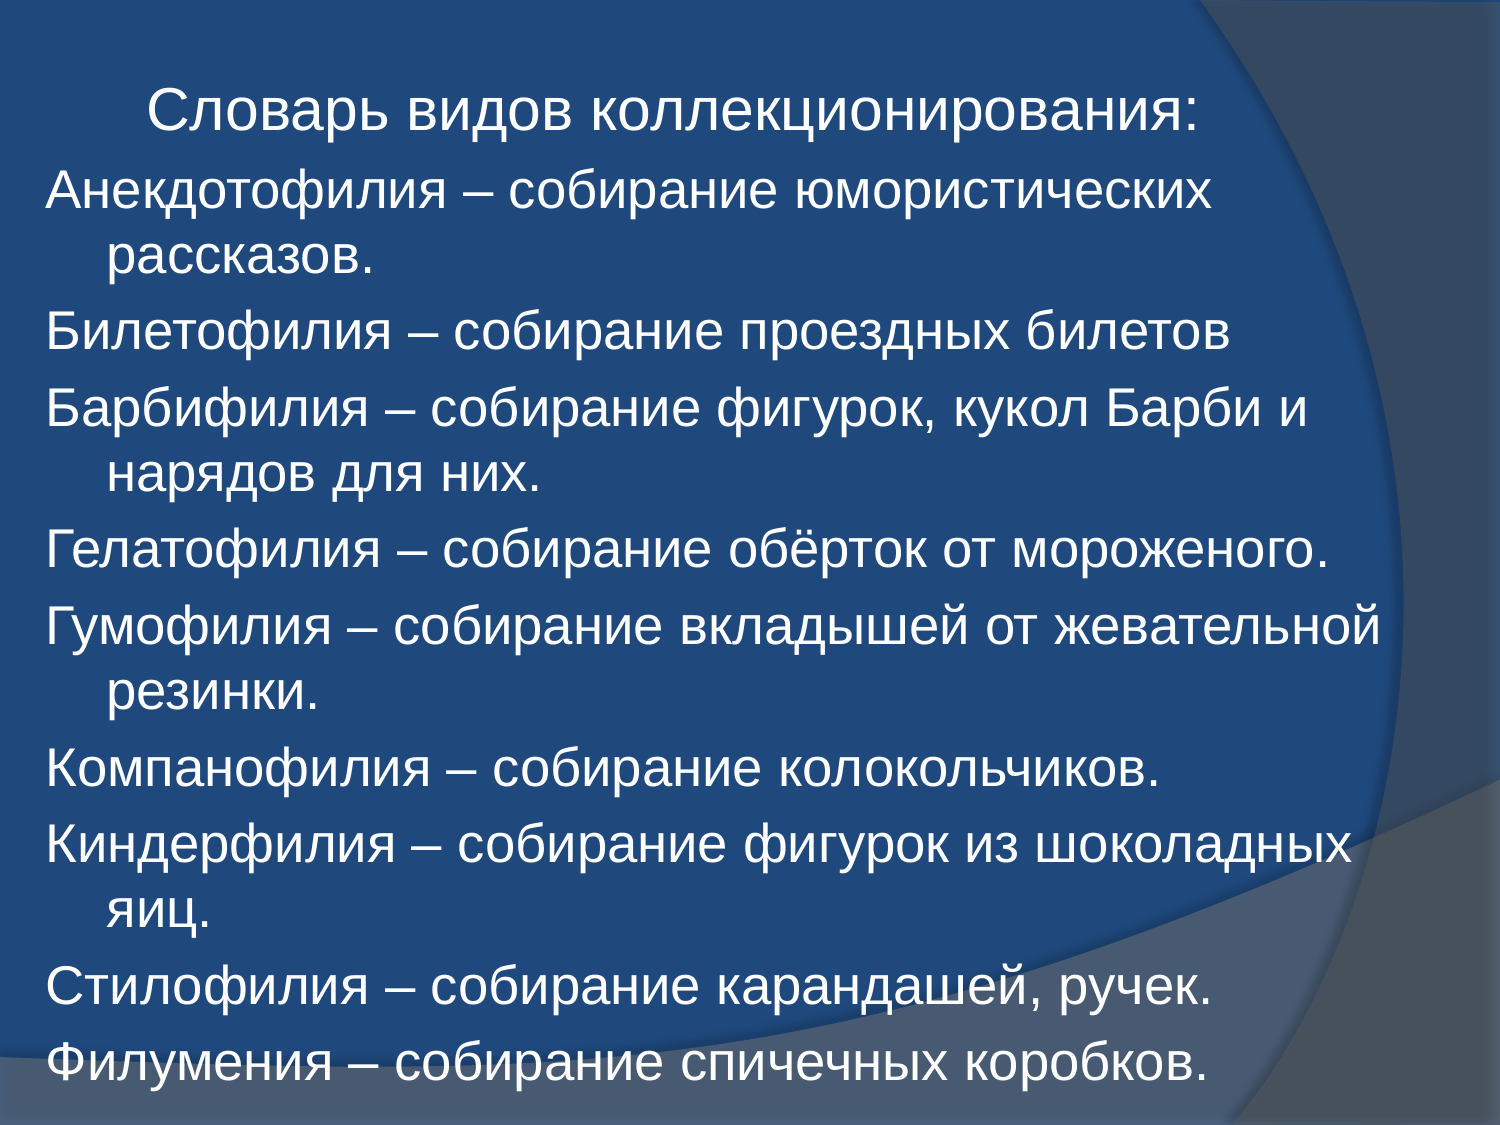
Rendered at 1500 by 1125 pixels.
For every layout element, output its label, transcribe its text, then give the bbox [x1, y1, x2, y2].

list Словарь видов коллекционирования: Анекдотофилия – собирание юмористических рассказов. Билетофилия – собирание проездных билетов Барбифилия – собирание фигурок, кукол Барби и нарядов для них. Гелатофилия – собирание обёрток от мороженого. Гумофилия – собирание вкладышей от жевательной резинки. Компанофилия – собирание колокольчиков. Киндерфилия – собирание фигурок из шоколадных яиц. Стилофилия – собирание карандашей, ручек. Филумения – собирание спичечных коробков. [24, 62, 1450, 1100]
